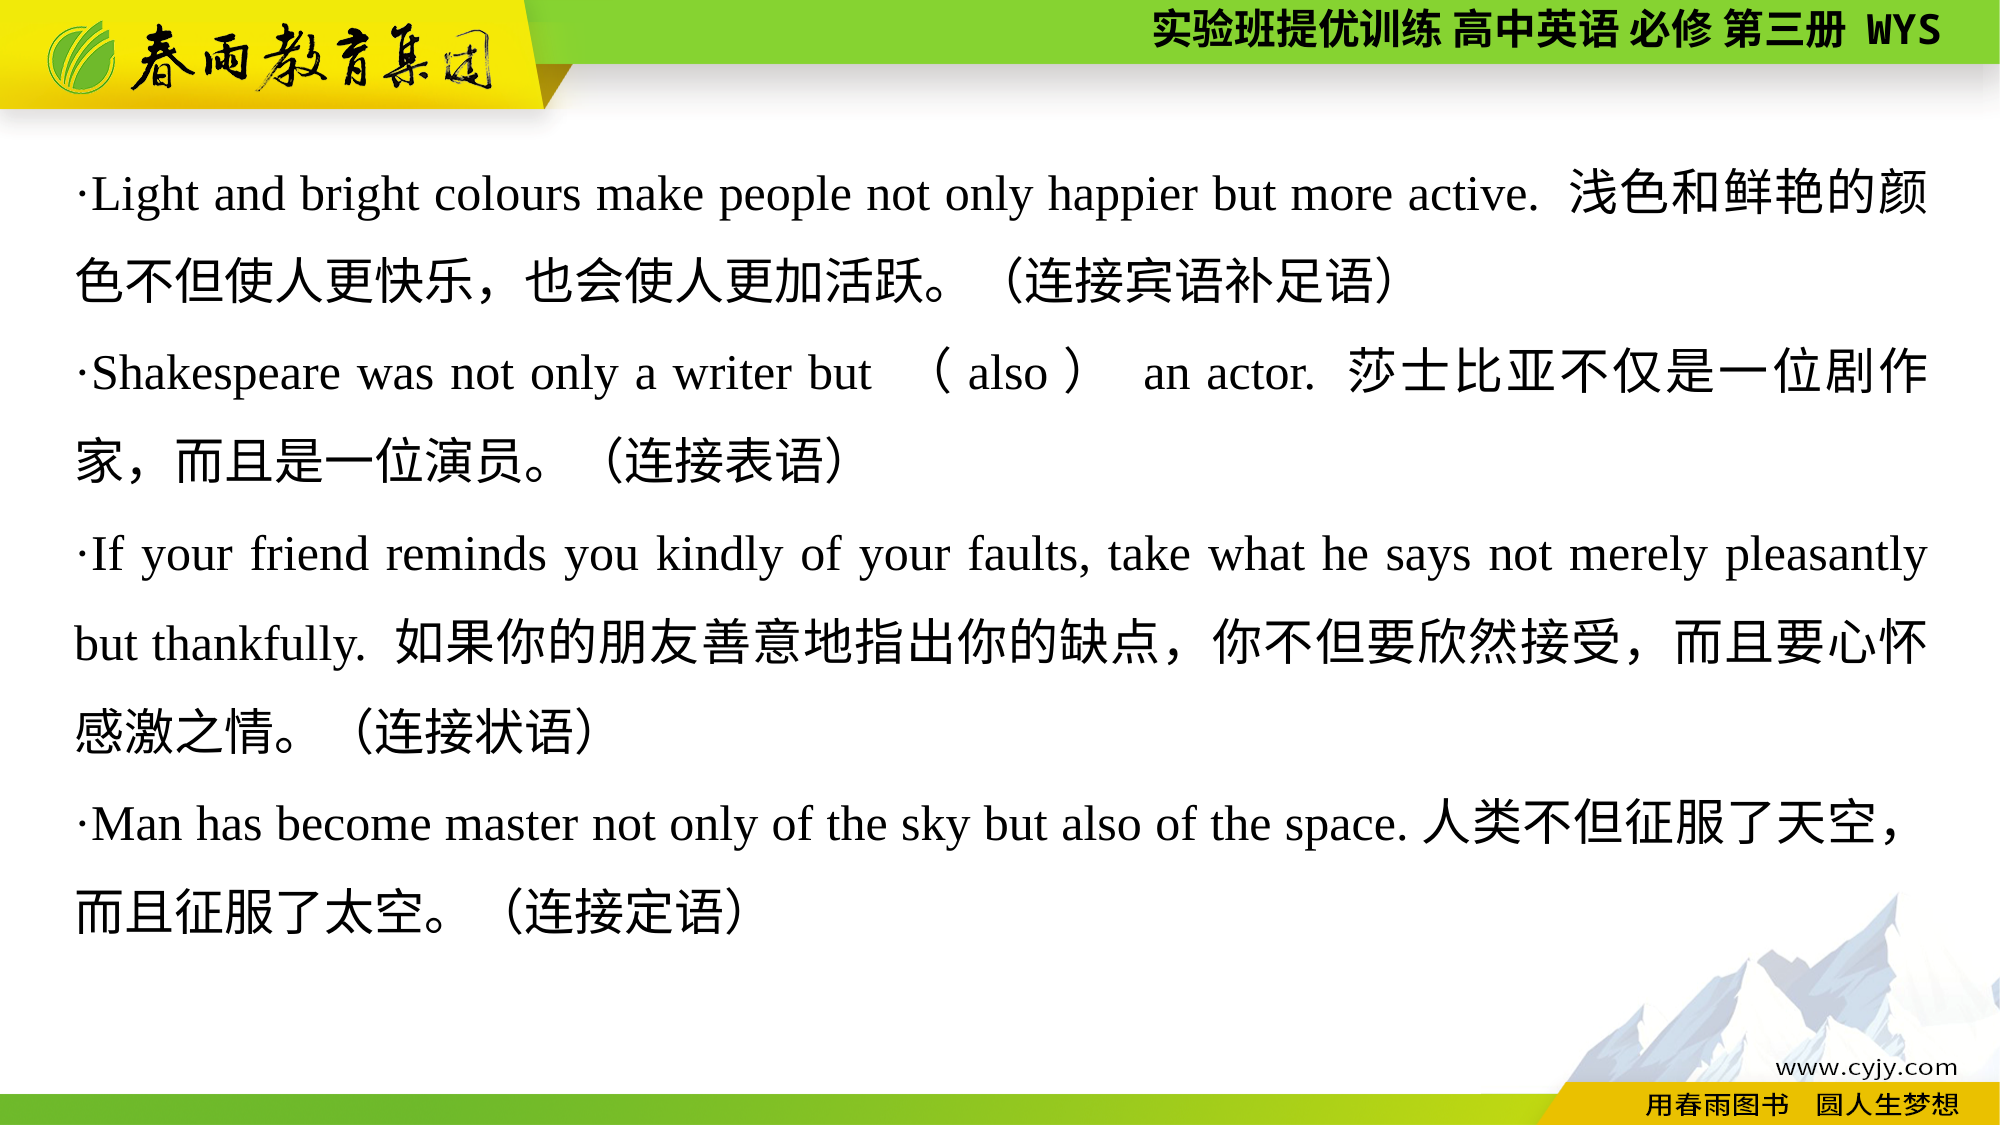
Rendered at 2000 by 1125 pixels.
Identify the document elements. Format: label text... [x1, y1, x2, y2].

list ·Light and bright colours make people not only happier but more active. 浅色和鲜艳的颜色不但使人更快乐，也会使人更加活跃。（连接宾语补足语） ·Shakespeare was not only a writer but （also） an actor. 莎士比亚不仅是一位剧作家，而且是一位演员。（连接表语） ·If your friend reminds you kindly of your faults, take what he says not merely pleasantly but thankfully. 如果你的朋友善意地指出你的缺点，你不但要欣然接受，而且要心怀感激之情。（连接状语） ·Man has become master not only of the sky but also of the space.人类不但征服了天空，而且征服了太空。（连接定语） [59, 122, 1944, 944]
picture [0, 0, 2000, 1125]
